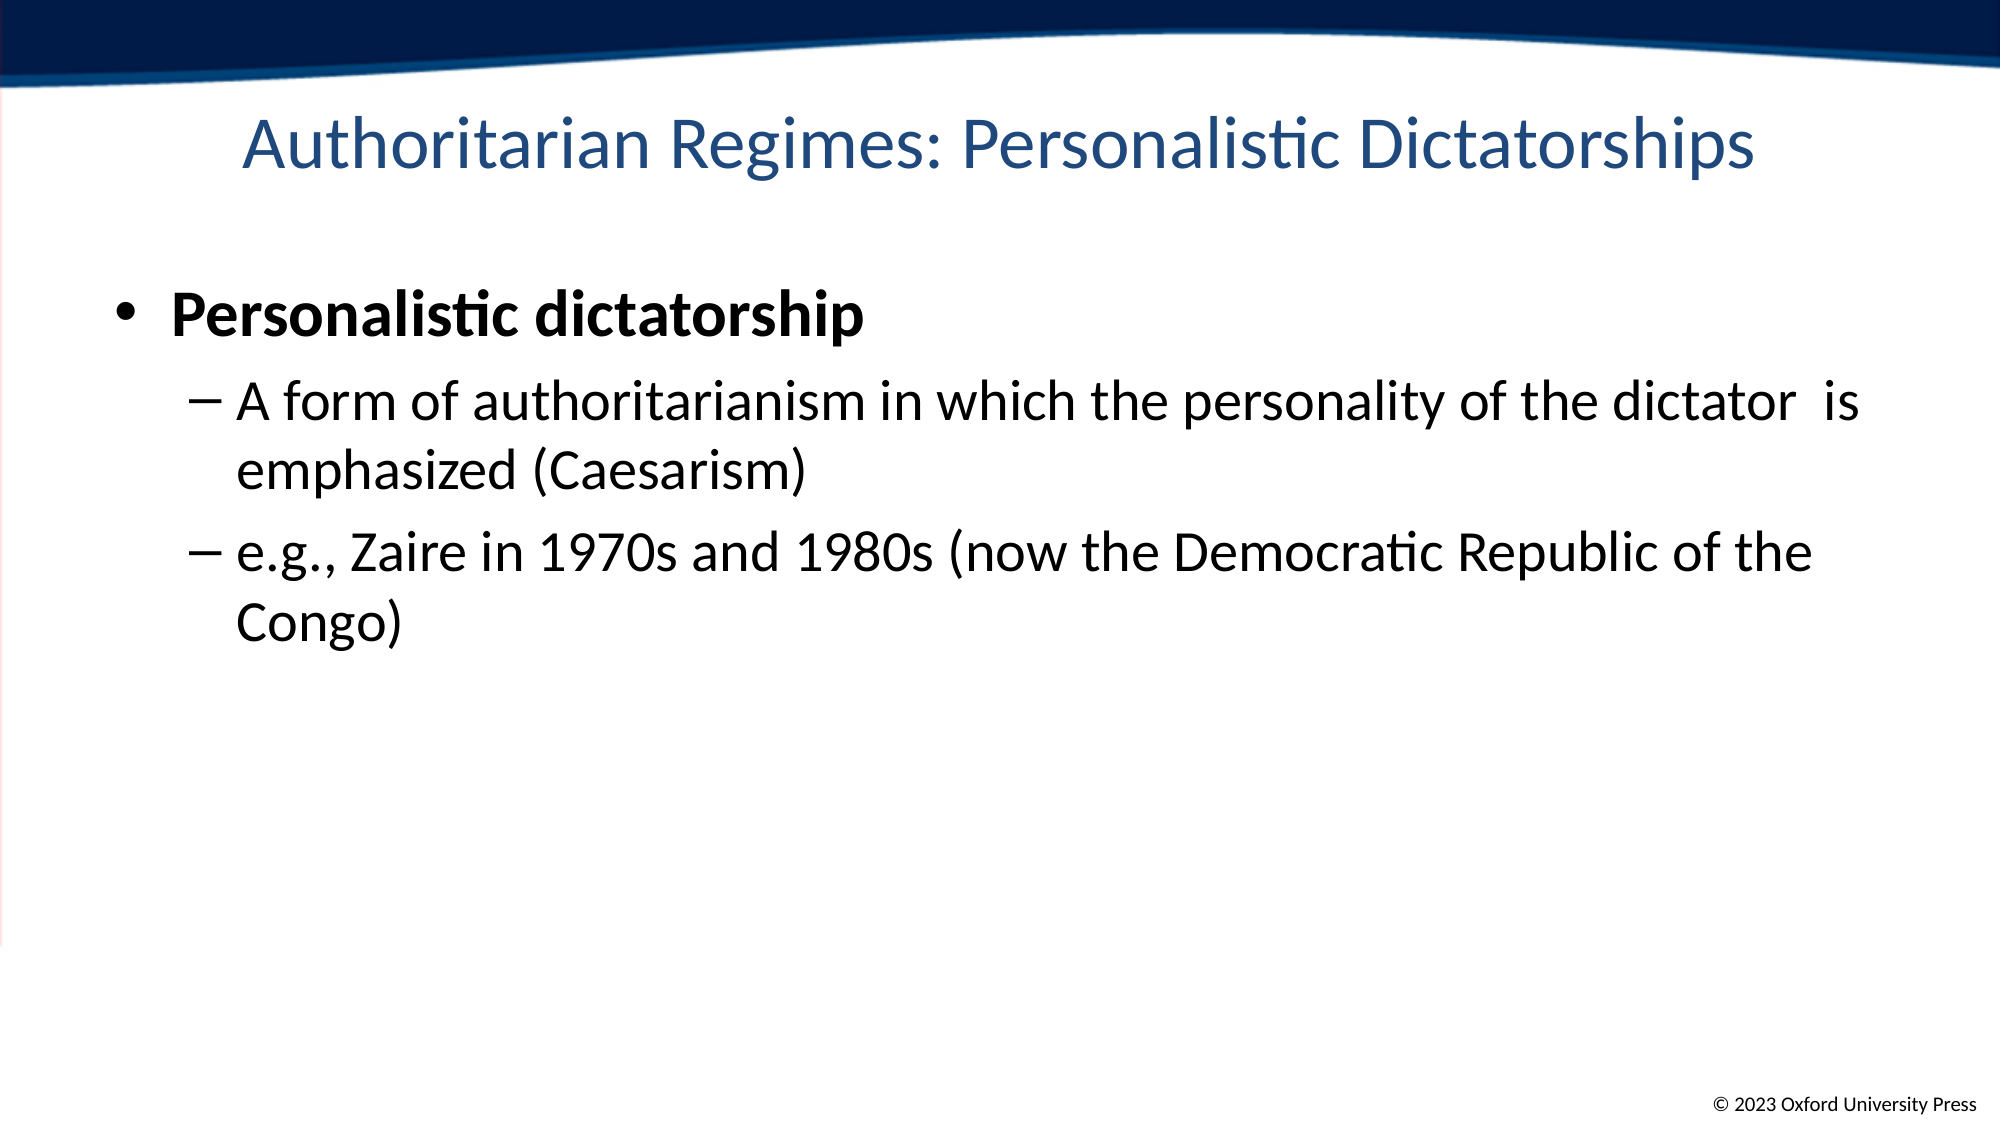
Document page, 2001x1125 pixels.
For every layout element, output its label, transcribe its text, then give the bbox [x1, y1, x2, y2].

picture [0, 0, 2000, 1125]
list Personalistic dictatorship A form of authoritarianism in which the personality of the dictator is emphasized (Caesarism) e.g., Zaire in 1970s and 1980s (now the Democratic Republic of the Congo) [99, 262, 1900, 1005]
title Authoritarian Regimes: Personalistic Dictatorships [99, 45, 1900, 233]
